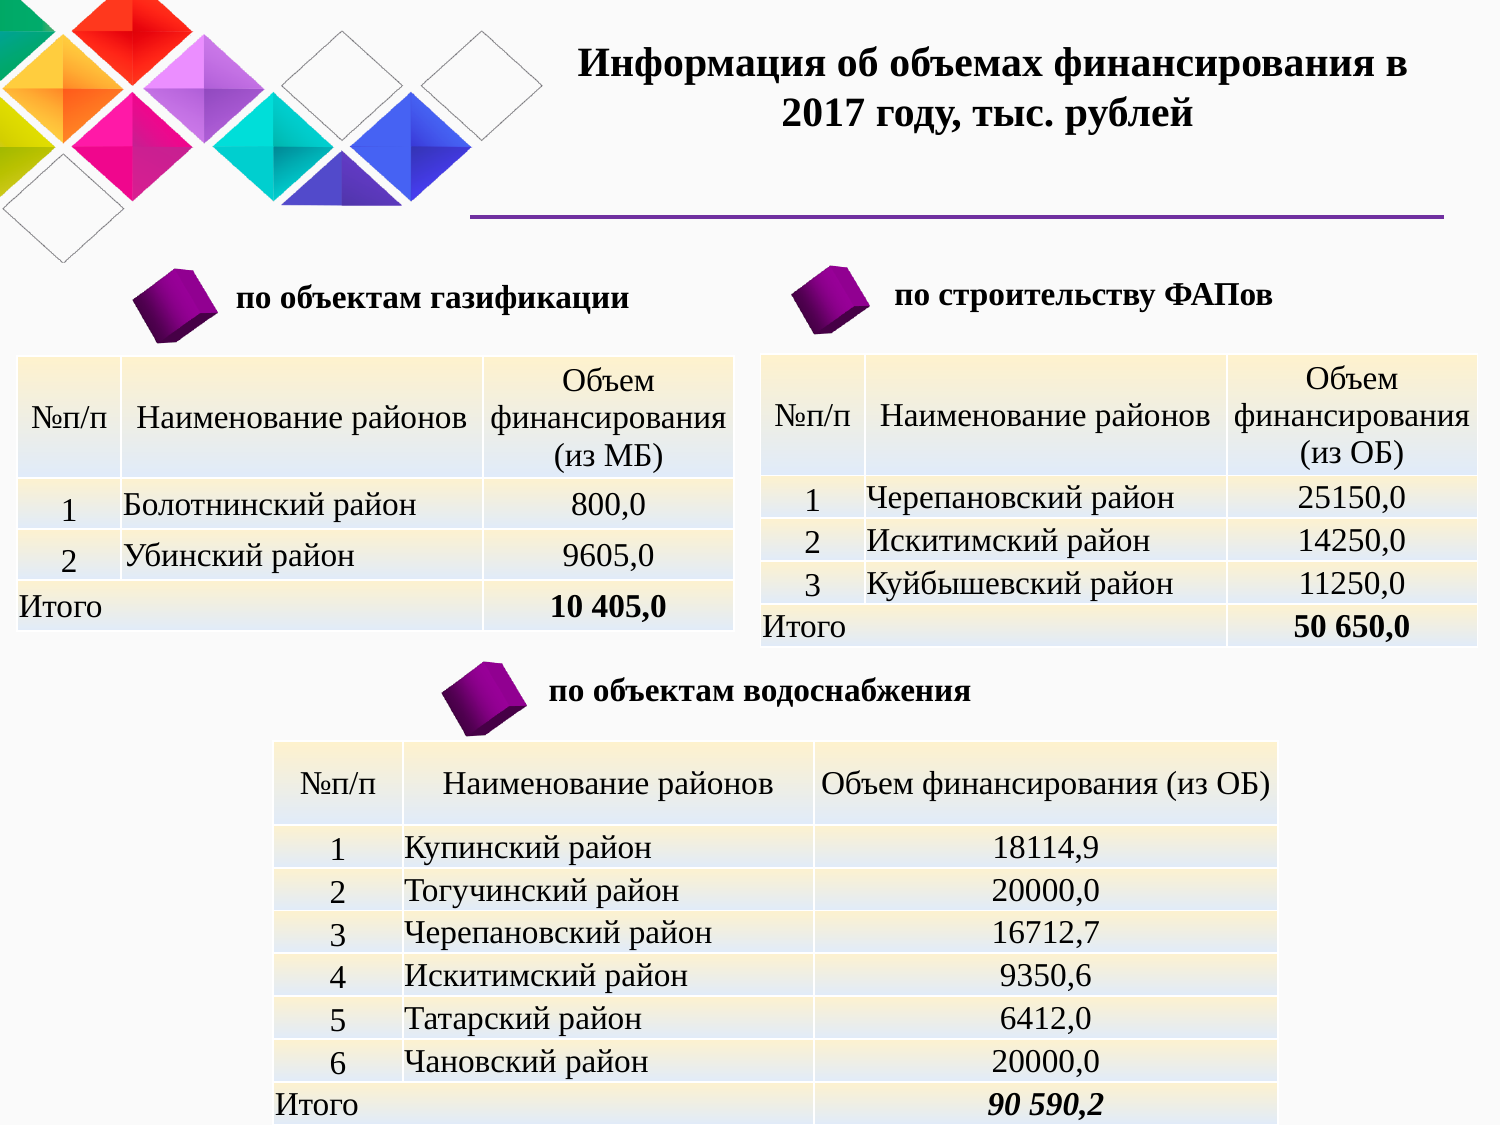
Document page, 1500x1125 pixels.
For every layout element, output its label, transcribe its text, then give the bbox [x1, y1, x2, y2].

table_header №п/п [274, 742, 402, 824]
picture [789, 264, 871, 335]
table_cell 2 [18, 530, 120, 579]
table_cell 2 [761, 519, 864, 560]
table_header Наименование районов [866, 355, 1226, 475]
table_cell 10 405,0 [484, 581, 733, 630]
table_cell Чановский район [404, 1040, 813, 1081]
text_box Информация об объемах финансирования в 2017 году, тыс. рублей [538, 27, 1448, 142]
table_cell Искитимский район [404, 954, 813, 995]
table_header Наименование районов [122, 357, 482, 477]
table_cell 4 [274, 954, 402, 995]
table_cell 18114,9 [815, 826, 1277, 867]
table_header Объем финансирования (из ОБ) [1228, 355, 1477, 475]
table_cell 20000,0 [815, 869, 1277, 910]
text_box по строительству ФАПов [879, 264, 1289, 319]
table_cell 1 [274, 826, 402, 867]
table_cell 9605,0 [484, 530, 733, 579]
table_cell Куйбышевский район [866, 562, 1226, 603]
table_cell Убинский район [122, 530, 482, 579]
table_cell Итого [274, 1083, 813, 1124]
table_cell Татарский район [404, 997, 813, 1038]
table_header №п/п [761, 355, 864, 475]
table_cell 5 [274, 997, 402, 1038]
table_cell Купинский район [404, 826, 813, 867]
table_cell Искитимский район [866, 519, 1226, 560]
table_cell 3 [274, 911, 402, 952]
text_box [439, 660, 993, 737]
table_cell 14250,0 [1228, 519, 1477, 560]
table_cell 20000,0 [815, 1040, 1277, 1081]
table_cell Итого [18, 581, 482, 630]
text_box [130, 267, 648, 344]
table_cell Болотнинский район [122, 479, 482, 528]
table_header №п/п [18, 357, 120, 477]
table_header Объем финансирования (из ОБ) [815, 742, 1277, 824]
table_cell 6 [274, 1040, 402, 1081]
table_cell 6412,0 [815, 997, 1277, 1038]
table_cell 2 [274, 869, 402, 910]
table_cell 25150,0 [1228, 476, 1477, 517]
table_cell 1 [18, 479, 120, 528]
table_cell Итого [761, 605, 1226, 646]
table_cell 11250,0 [1228, 562, 1477, 603]
table_cell 90 590,2 [815, 1083, 1277, 1124]
table_cell 16712,7 [815, 911, 1277, 952]
table_cell 9350,6 [815, 954, 1277, 995]
table_cell 3 [761, 562, 864, 603]
table_cell 50 650,0 [1228, 605, 1477, 646]
table_cell 800,0 [484, 479, 733, 528]
table_cell Черепановский район [404, 911, 813, 952]
table_header Наименование районов [404, 742, 813, 824]
table_cell Тогучинский район [404, 869, 813, 910]
picture [0, 0, 678, 263]
table_header Объем финансирования (из МБ) [484, 357, 733, 477]
table_cell 1 [761, 476, 864, 517]
table_cell Черепановский район [866, 476, 1226, 517]
